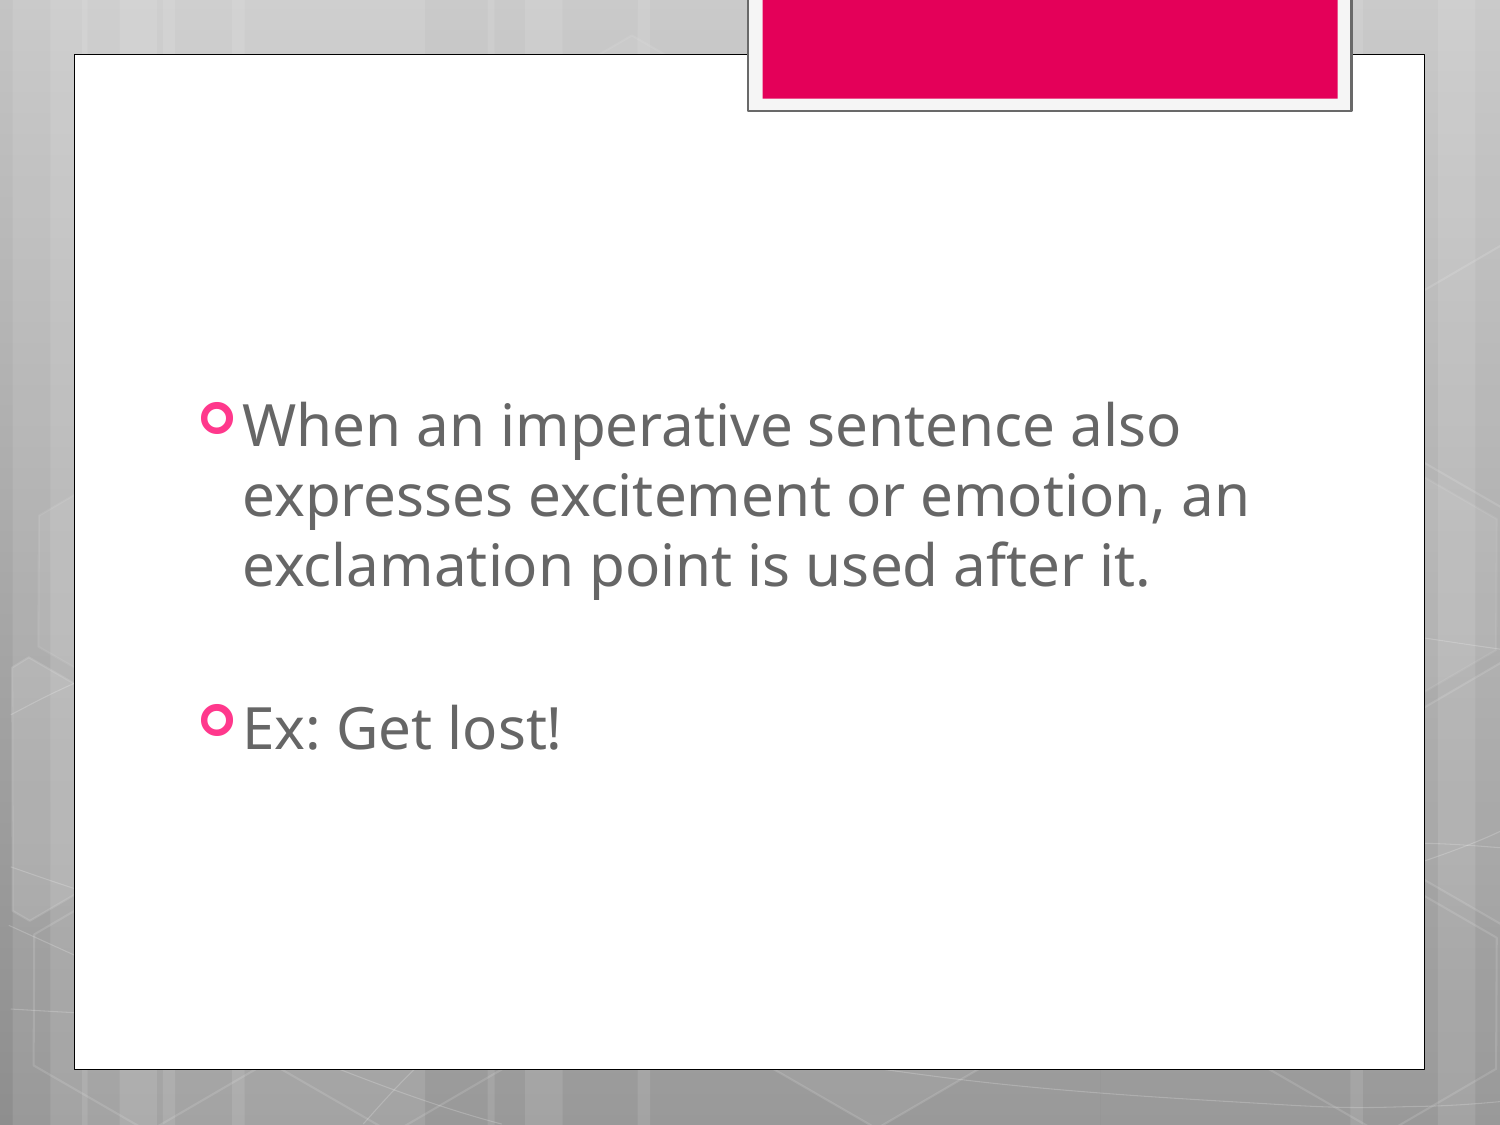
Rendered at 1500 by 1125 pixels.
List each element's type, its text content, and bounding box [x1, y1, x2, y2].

list When an imperative sentence also expresses excitement or emotion, an exclamation point is used after it. Ex: Get lost! [171, 381, 1283, 957]
